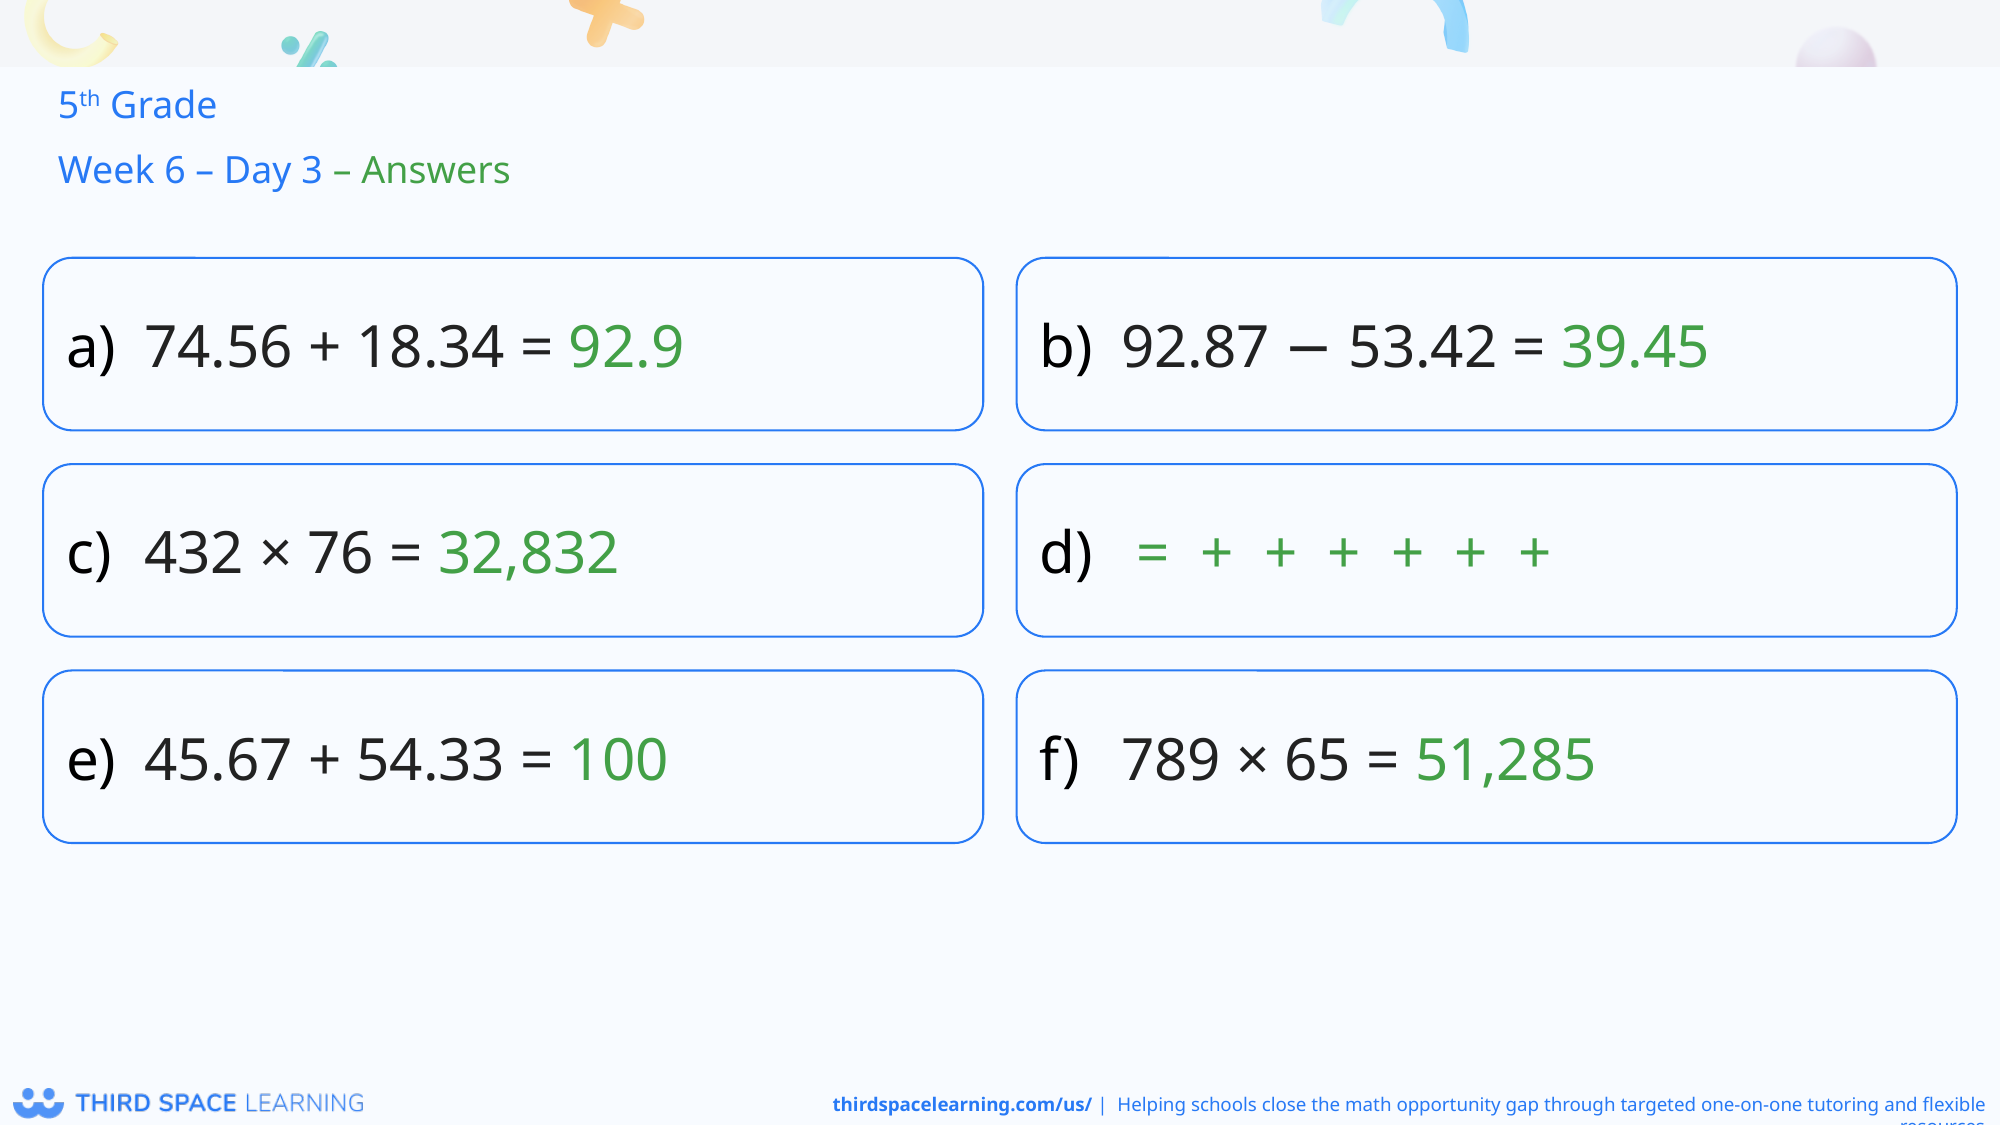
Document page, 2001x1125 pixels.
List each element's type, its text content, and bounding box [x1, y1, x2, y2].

text_box 5th Grade Week 6 – Day 3 – Answers [43, 73, 705, 212]
list 92.87 − 53.42 = 39.45 [1106, 272, 1939, 416]
picture [0, 0, 2000, 67]
list 74.56 + 18.34 = 92.9 [129, 272, 962, 416]
list 45.67 + 54.33 = 100 [129, 684, 962, 829]
list 789 × 65 = 51,285 [1106, 684, 1939, 829]
list 432 × 76 = 32,832 [129, 478, 962, 623]
picture [13, 1088, 365, 1119]
